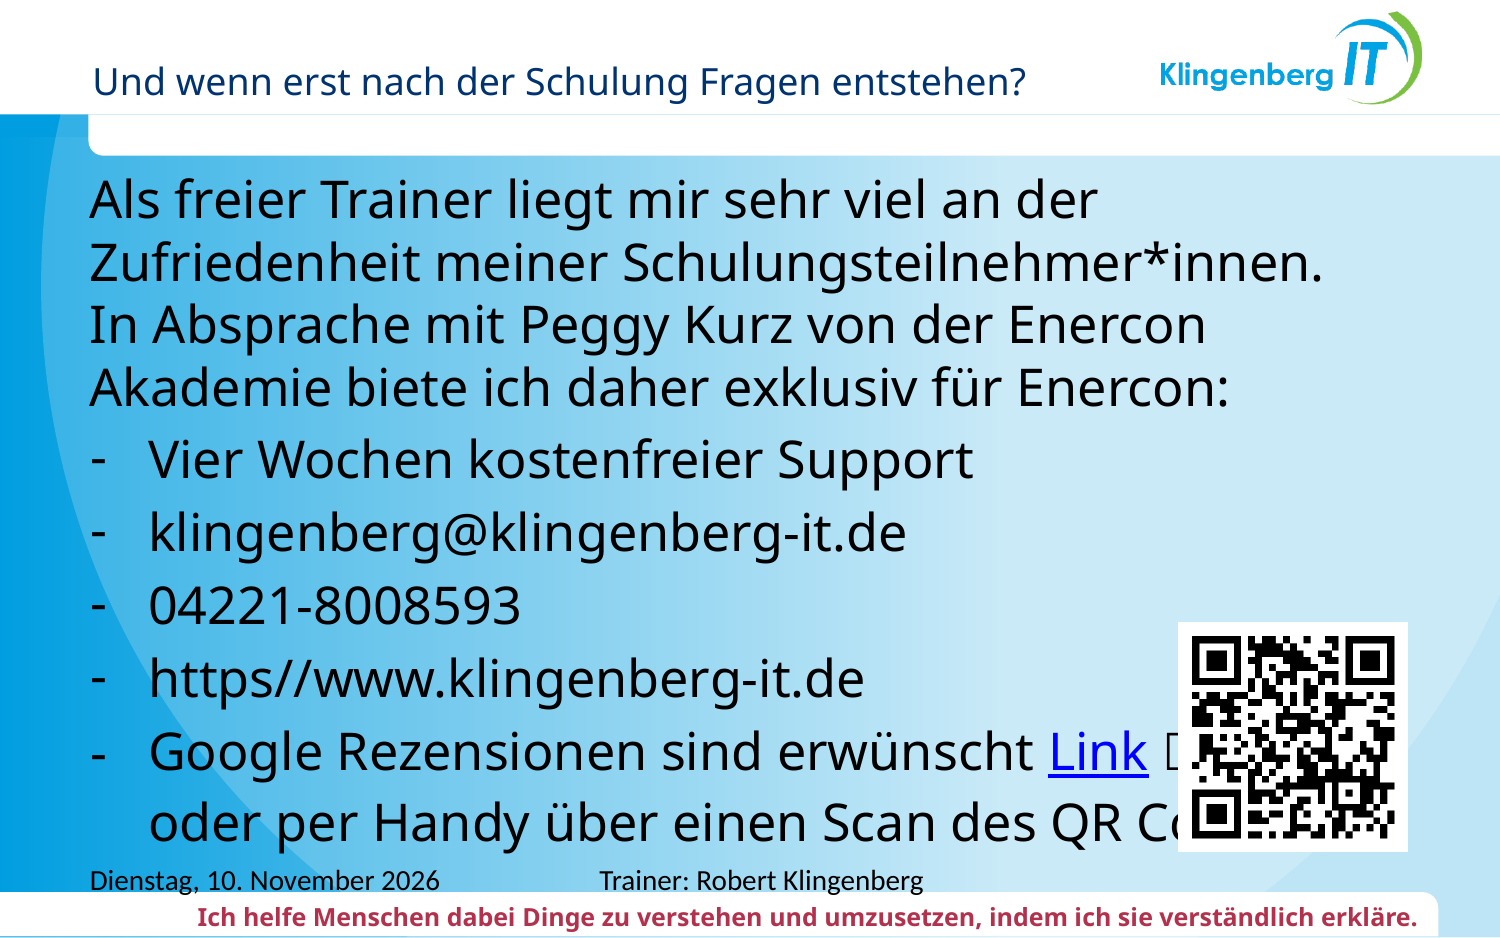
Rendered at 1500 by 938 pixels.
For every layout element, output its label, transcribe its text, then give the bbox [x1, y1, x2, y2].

footer Trainer: Robert Klingenberg [584, 854, 988, 917]
slide_number Freitag, 3. Mai 2024 [75, 853, 561, 917]
title Und wenn erst nach der Schulung Fragen entstehen? [76, 51, 1179, 111]
list Als freier Trainer liegt mir sehr viel an der Zufriedenheit meiner Schulungsteilnehmer*innen. In Absprache mit Peggy Kurz von der Enercon Akademie biete ich daher exklusiv für Enercon: Vier Wochen kostenfreier Support klingenberg@klingenberg-it.de 04221-8008593 https//www.klingenberg-it.de Google Rezensionen sind erwünscht Link  oder per Handy über einen Scan des QR Codes [75, 159, 1412, 854]
picture [1178, 622, 1408, 852]
picture [1151, 0, 1430, 119]
